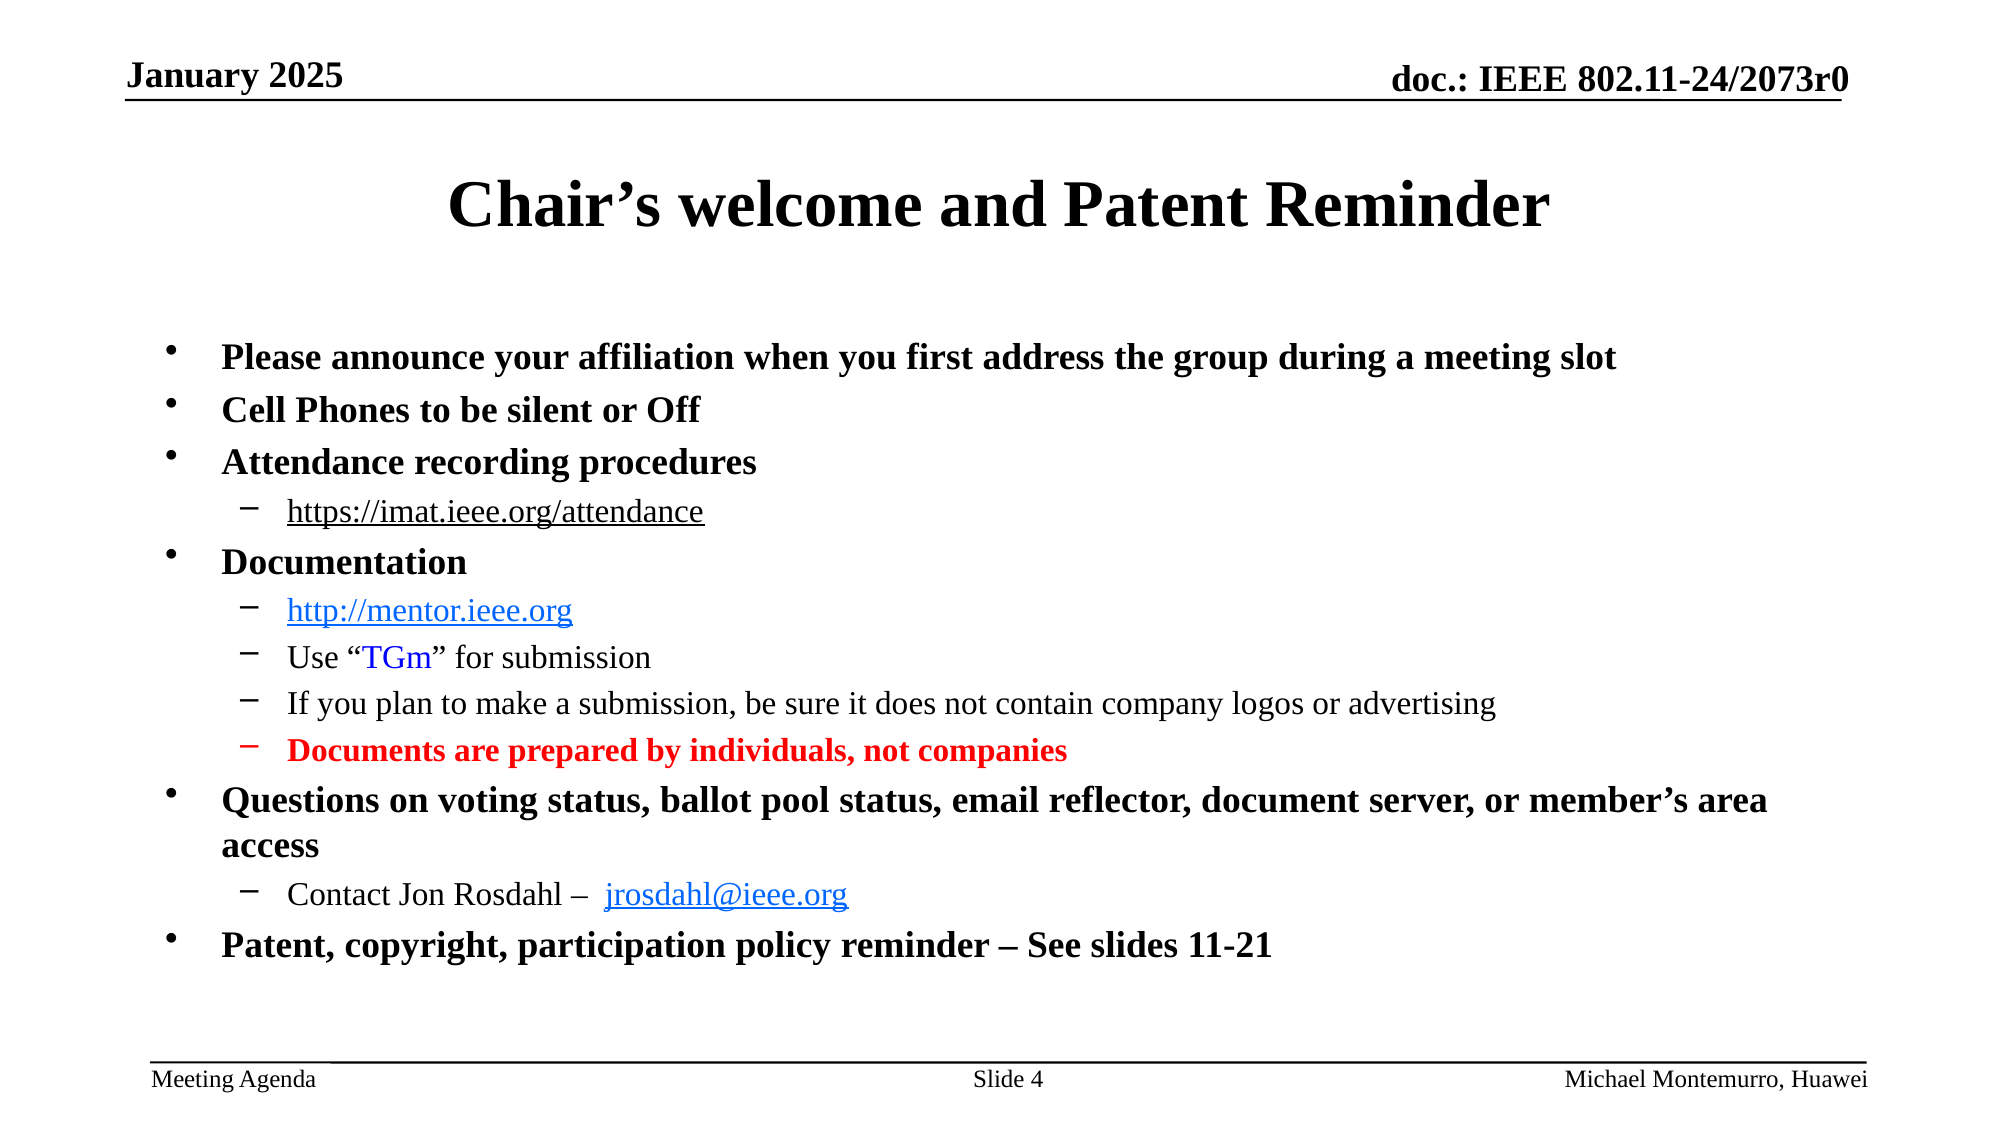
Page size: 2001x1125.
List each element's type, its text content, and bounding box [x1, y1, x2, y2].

slide_number Slide 4 [964, 1061, 1053, 1093]
list Please announce your affiliation when you first address the group during a meeting slot Cell Phones to be silent or Off Attendance recording procedures https://imat.ieee.org/attendance Documentation http://mentor.ieee.org Use “TGm” for submission If you plan to make a submission, be sure it does not contain company logos or advertising Documents are prepared by individuals, not companies Questions on voting status, ballot pool status, email reflector, document server, or member’s area access Contact Jon Rosdahl – jrosdahl@ieee.org Patent, copyright, participation policy reminder – See slides 11-21 [150, 324, 1850, 1000]
footer Michael Montemurro, Huawei [1266, 1061, 1869, 1093]
title Chair’s welcome and Patent Reminder [150, 112, 1850, 288]
